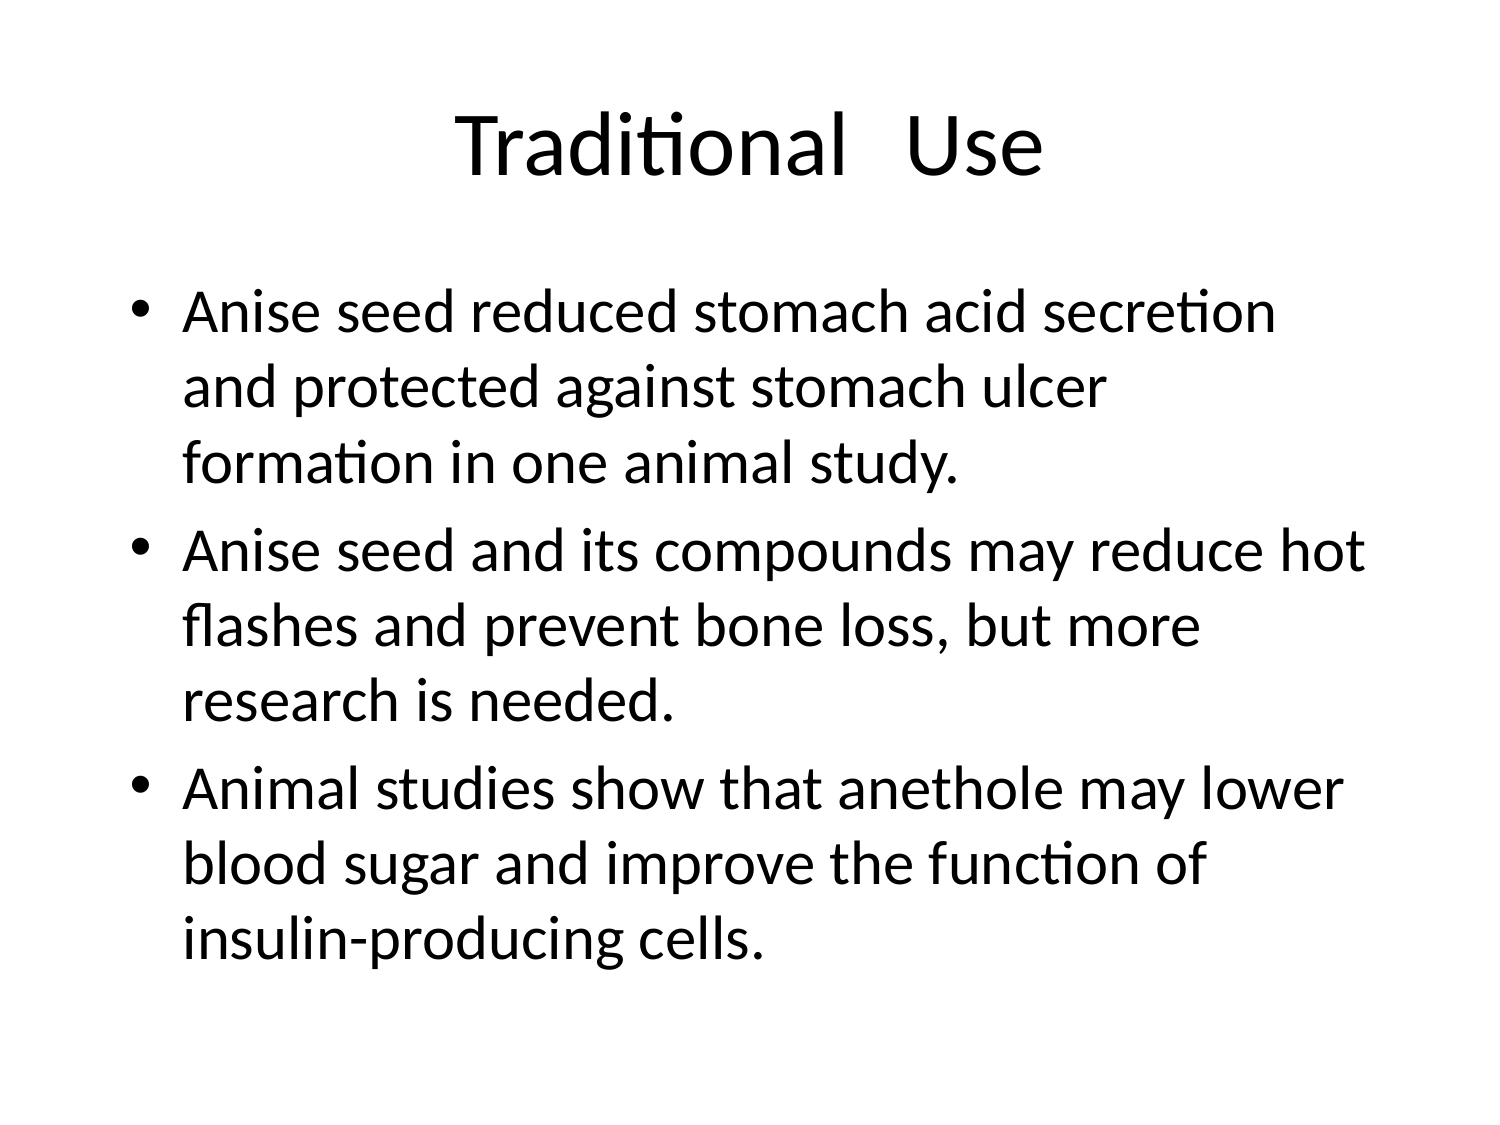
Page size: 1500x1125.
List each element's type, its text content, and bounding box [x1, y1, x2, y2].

list Anise seed reduced stomach acid secretion and protected against stomach ulcer formation in one animal study. Anise seed and its compounds may reduce hot flashes and prevent bone loss, but more research is needed. Animal studies show that anethole may lower blood sugar and improve the function of insulin-producing cells. [114, 262, 1386, 987]
title Traditional Use [75, 45, 1425, 233]
